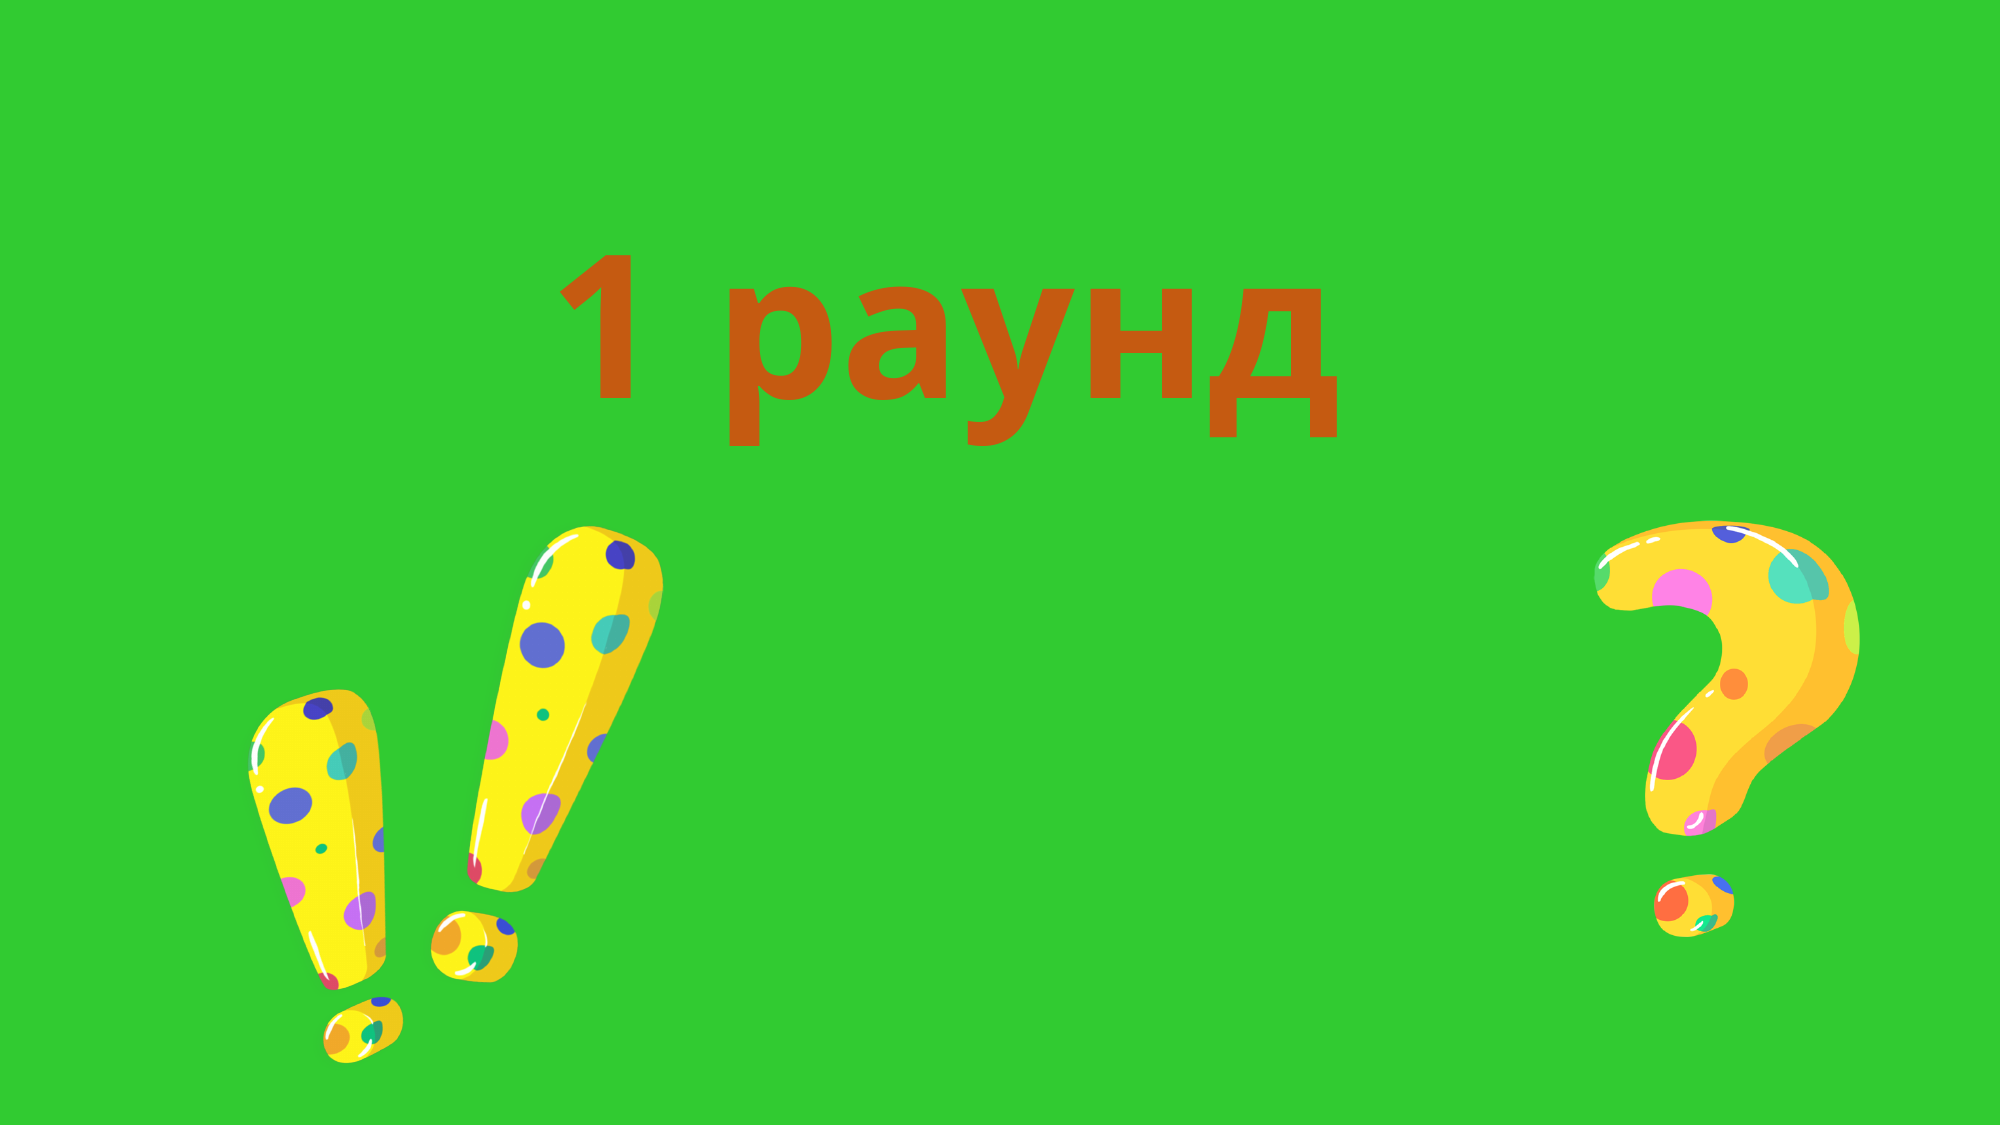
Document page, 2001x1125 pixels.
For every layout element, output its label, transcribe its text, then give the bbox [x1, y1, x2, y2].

picture [1593, 520, 1860, 937]
picture [156, 510, 668, 1083]
text_box 1 раунд [533, 191, 1356, 447]
